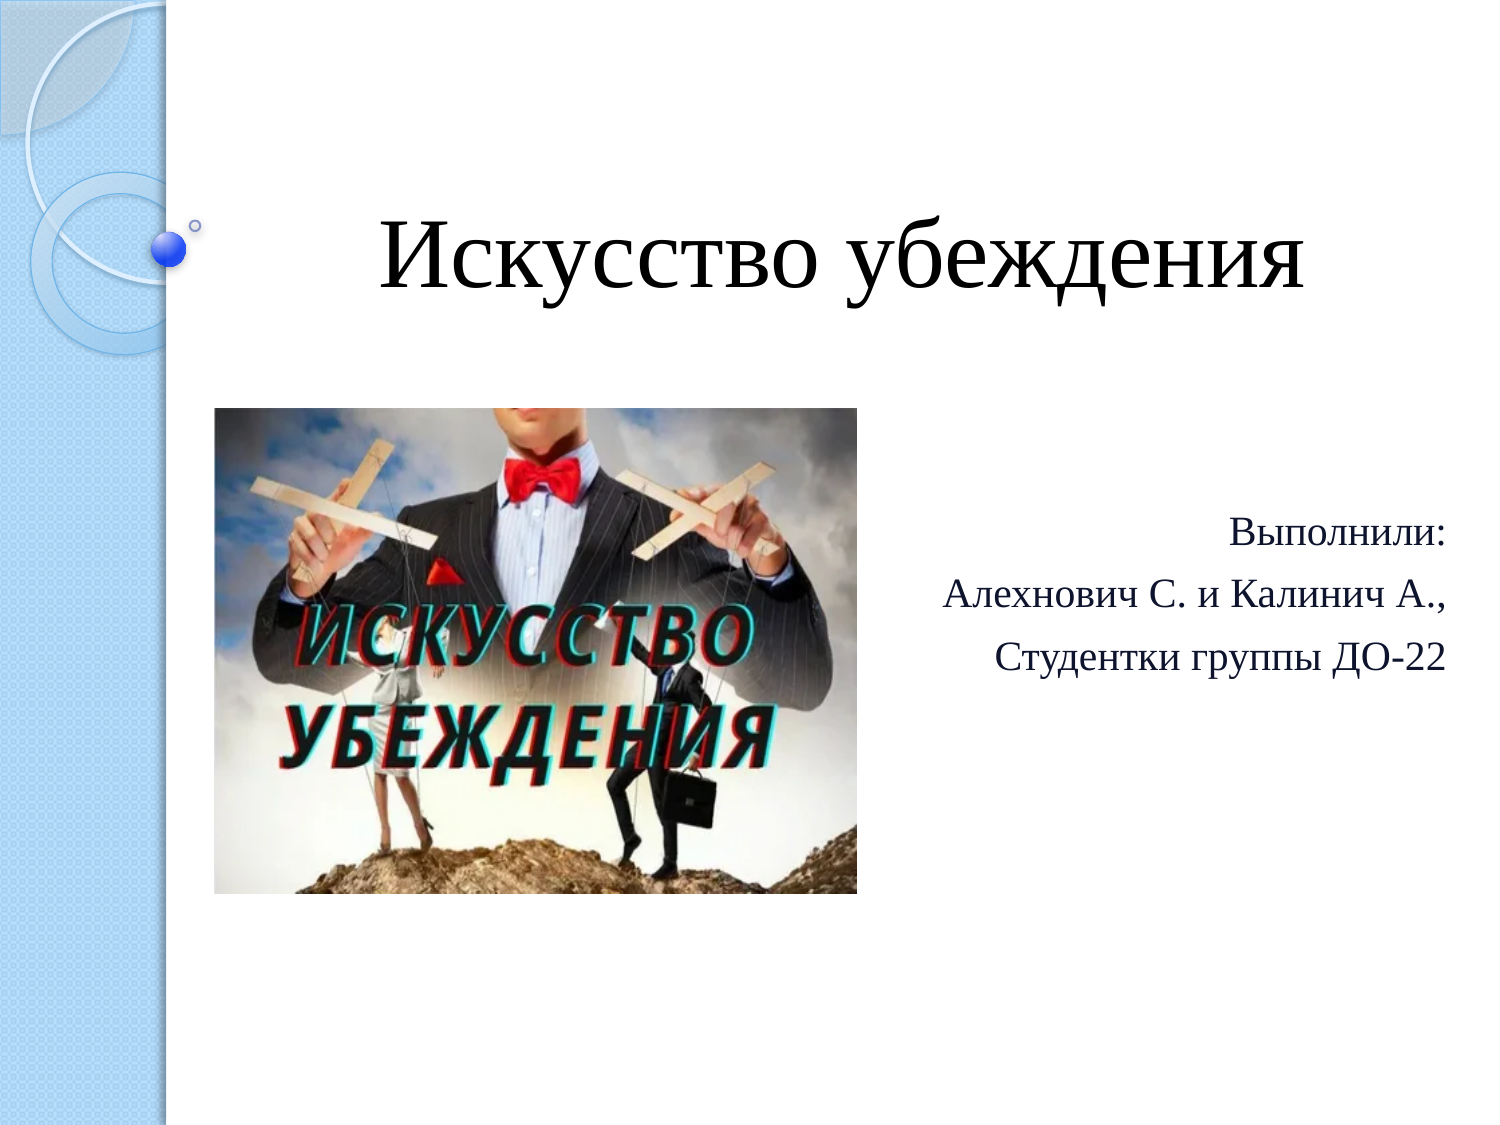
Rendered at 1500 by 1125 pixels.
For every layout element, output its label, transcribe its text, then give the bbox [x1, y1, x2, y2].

subtitle Выполнили: Алехнович С. и Калинич А., Студентки группы ДО-22 [864, 503, 1462, 716]
picture [213, 408, 857, 894]
title Искусство убеждения [234, 149, 1450, 315]
